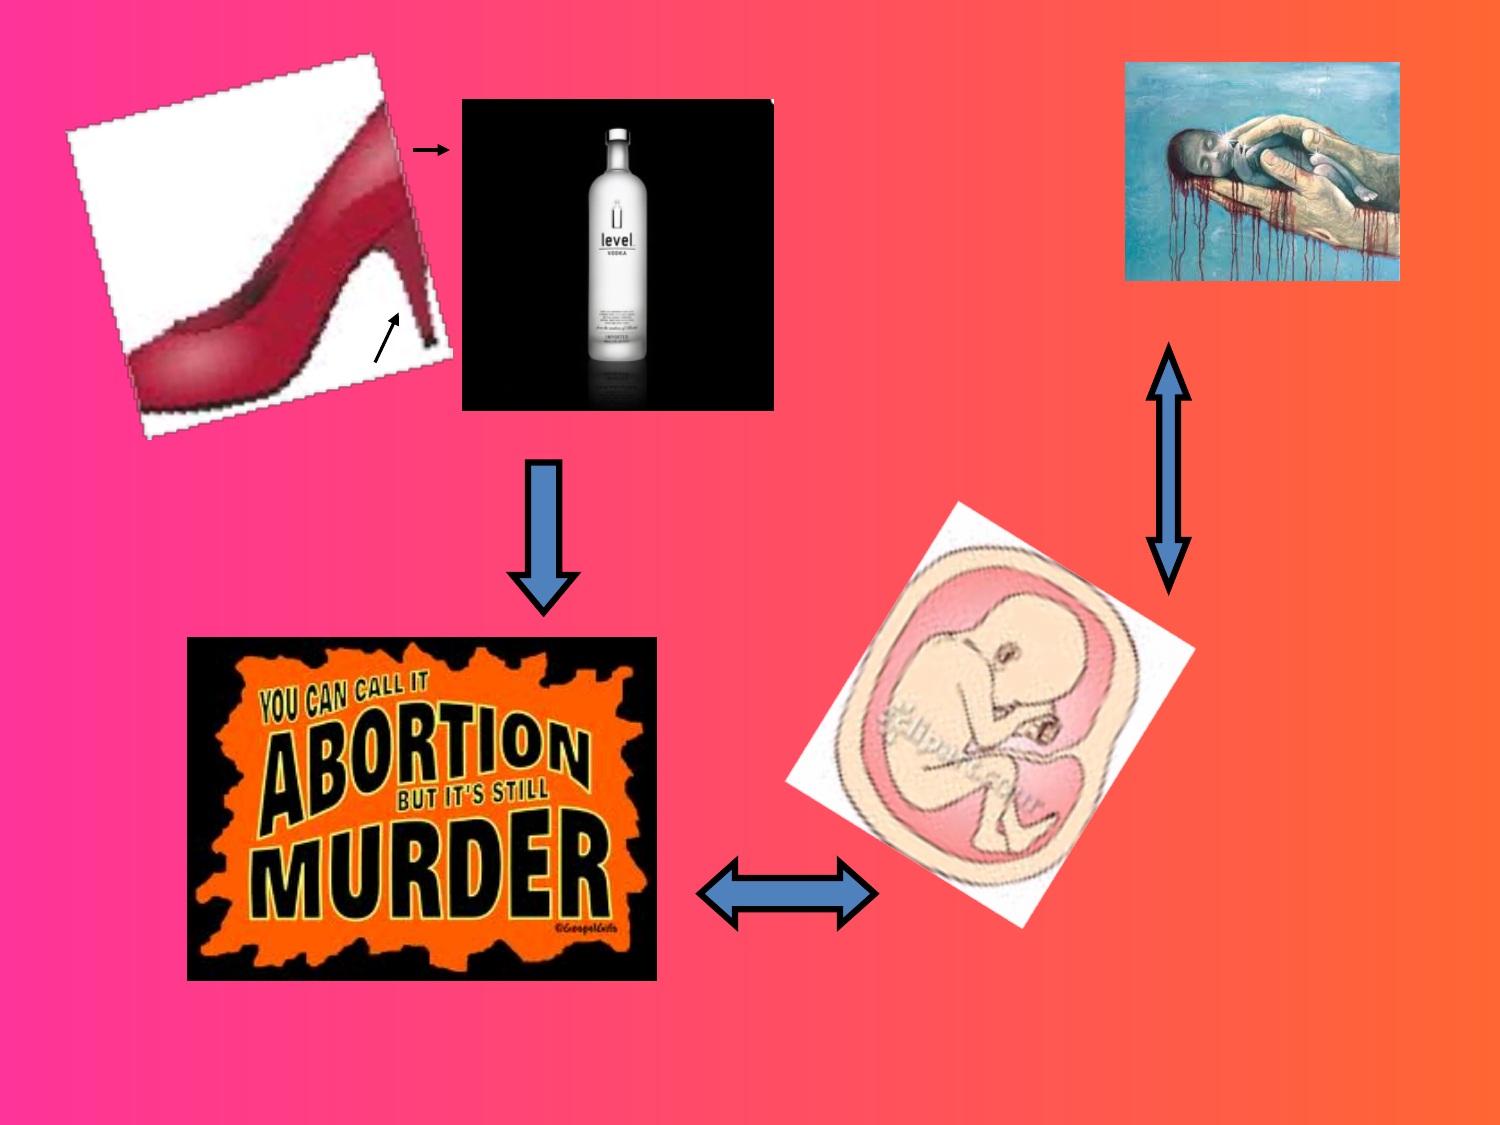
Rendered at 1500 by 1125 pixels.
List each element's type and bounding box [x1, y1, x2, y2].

picture [462, 99, 774, 412]
text_box [512, 462, 575, 613]
text_box [374, 312, 399, 363]
text_box [699, 862, 875, 925]
picture [787, 503, 1194, 927]
picture [67, 54, 453, 440]
picture [187, 637, 658, 981]
text_box [1149, 349, 1188, 588]
picture [1124, 62, 1400, 281]
